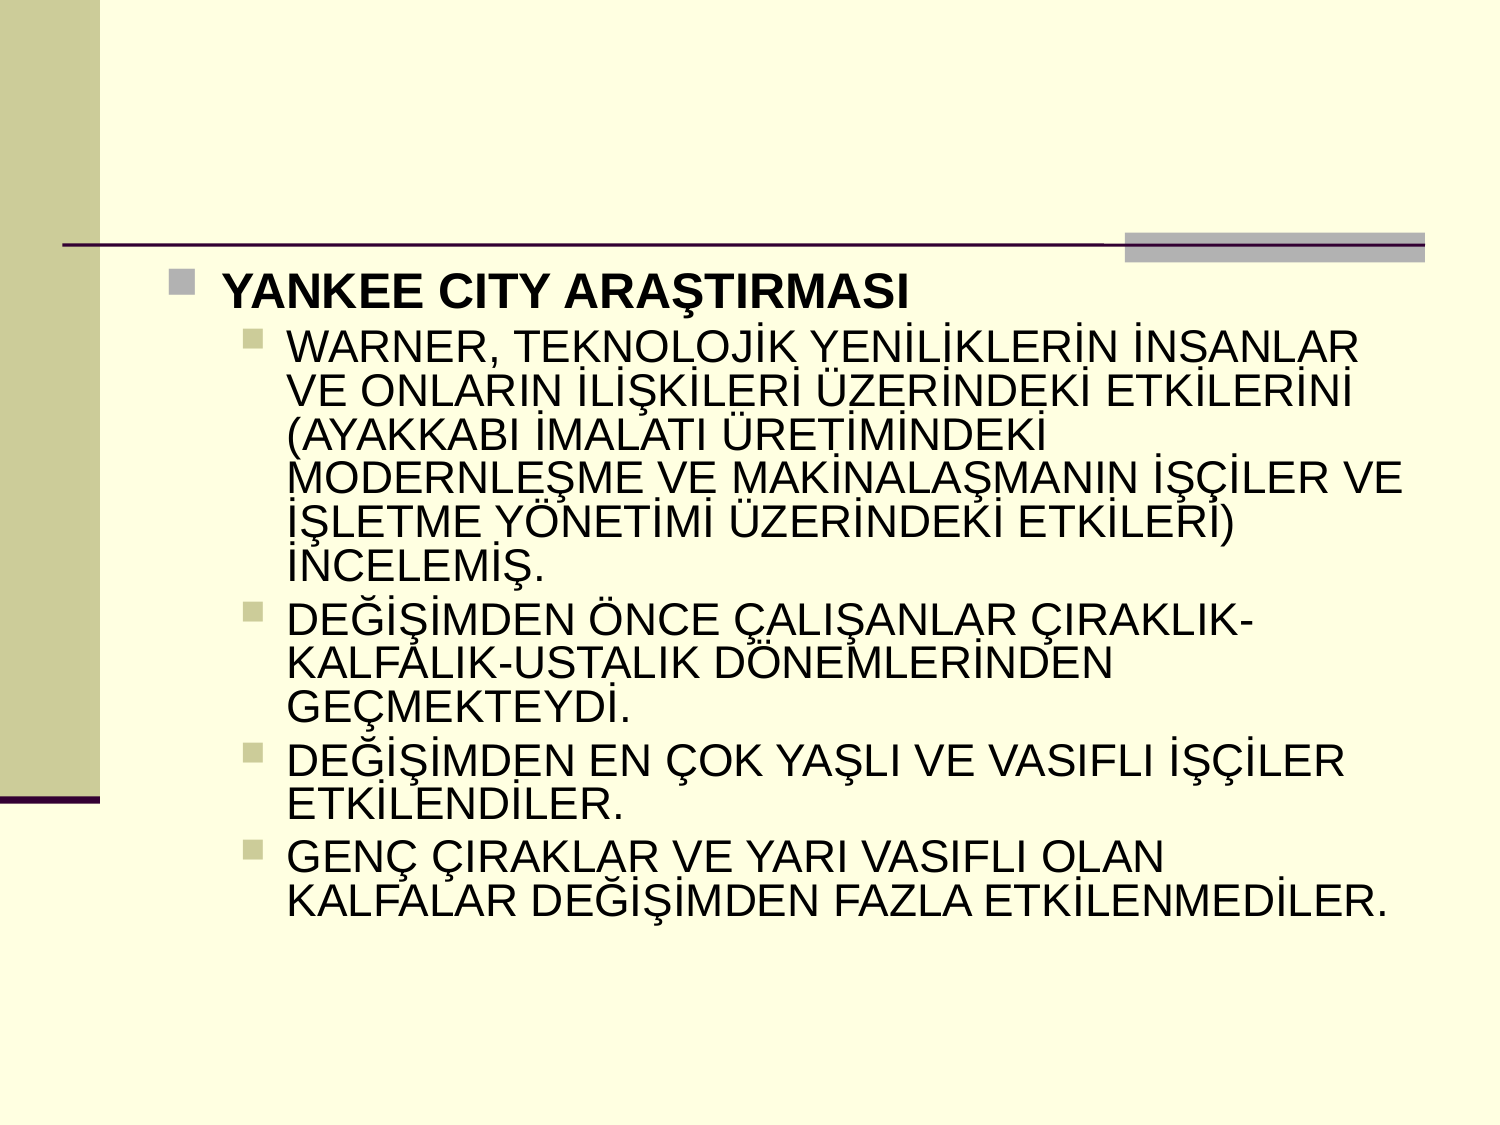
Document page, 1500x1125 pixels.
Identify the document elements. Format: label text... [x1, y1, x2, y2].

list YANKEE CITY ARAŞTIRMASI WARNER, TEKNOLOJİK YENİLİKLERİN İNSANLAR VE ONLARIN İLİŞKİLERİ ÜZERİNDEKİ ETKİLERİNİ (AYAKKABI İMALATI ÜRETİMİNDEKİ MODERNLEŞME VE MAKİNALAŞMANIN İŞÇİLER VE İŞLETME YÖNETİMİ ÜZERİNDEKİ ETKİLERİ) İNCELEMİŞ. DEĞİŞİMDEN ÖNCE ÇALIŞANLAR ÇIRAKLIK-KALFALIK-USTALIK DÖNEMLERİNDEN GEÇMEKTEYDİ. DEĞİŞİMDEN EN ÇOK YAŞLI VE VASIFLI İŞÇİLER ETKİLENDİLER. GENÇ ÇIRAKLAR VE YARI VASIFLI OLAN KALFALAR DEĞİŞİMDEN FAZLA ETKİLENMEDİLER. [149, 262, 1426, 1006]
